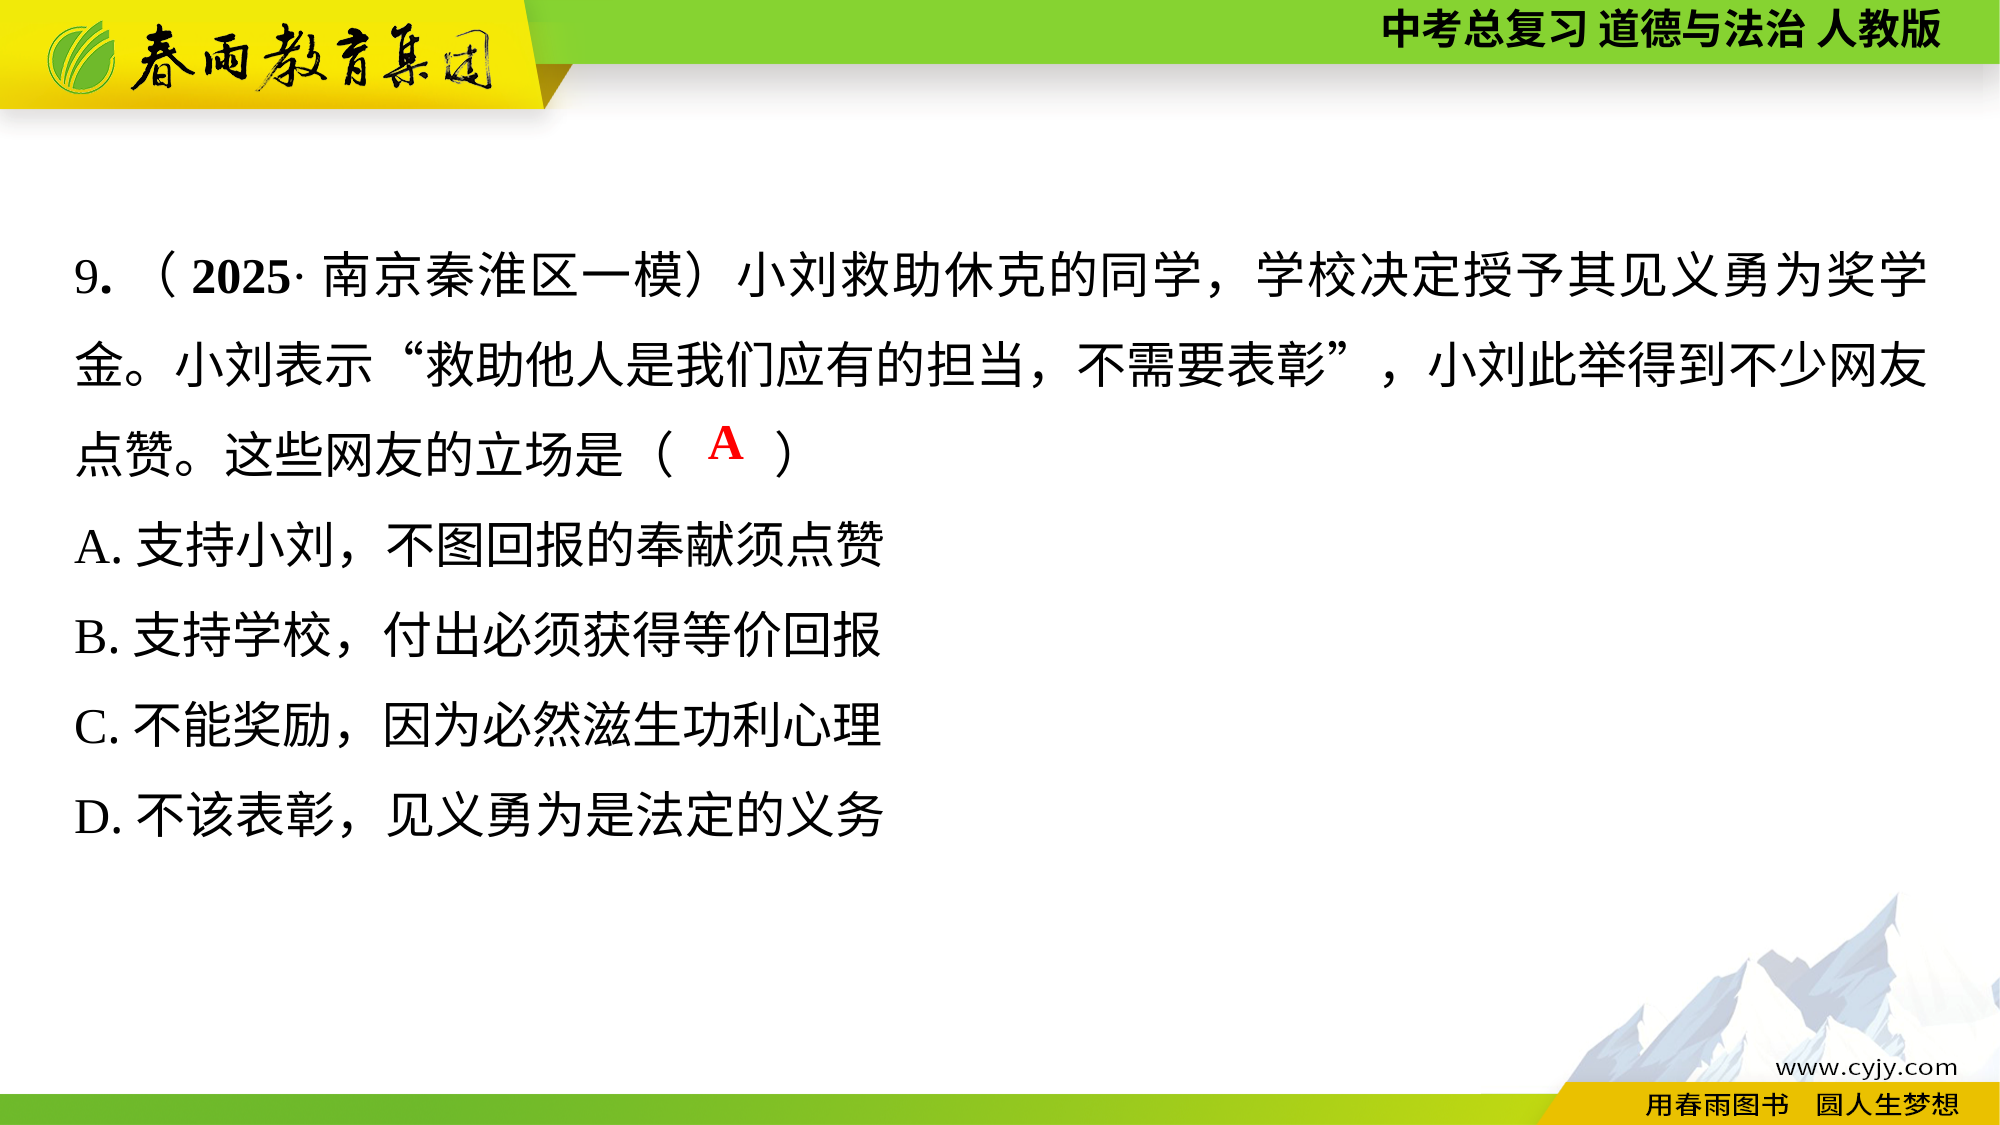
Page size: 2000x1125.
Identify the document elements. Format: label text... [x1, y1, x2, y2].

text_box A [693, 402, 759, 478]
picture [0, 0, 2000, 1125]
list 9.（2025·南京秦淮区一模）小刘救助休克的同学，学校决定授予其见义勇为奖学金。小刘表示“救助他人是我们应有的担当，不需要表彰”，小刘此举得到不少网友点赞。这些网友的立场是（ ） A.支持小刘，不图回报的奉献须点赞 B.支持学校，付出必须获得等价回报 C.不能奖励，因为必然滋生功利心理 D.不该表彰，见义勇为是法定的义务 [59, 206, 1944, 846]
